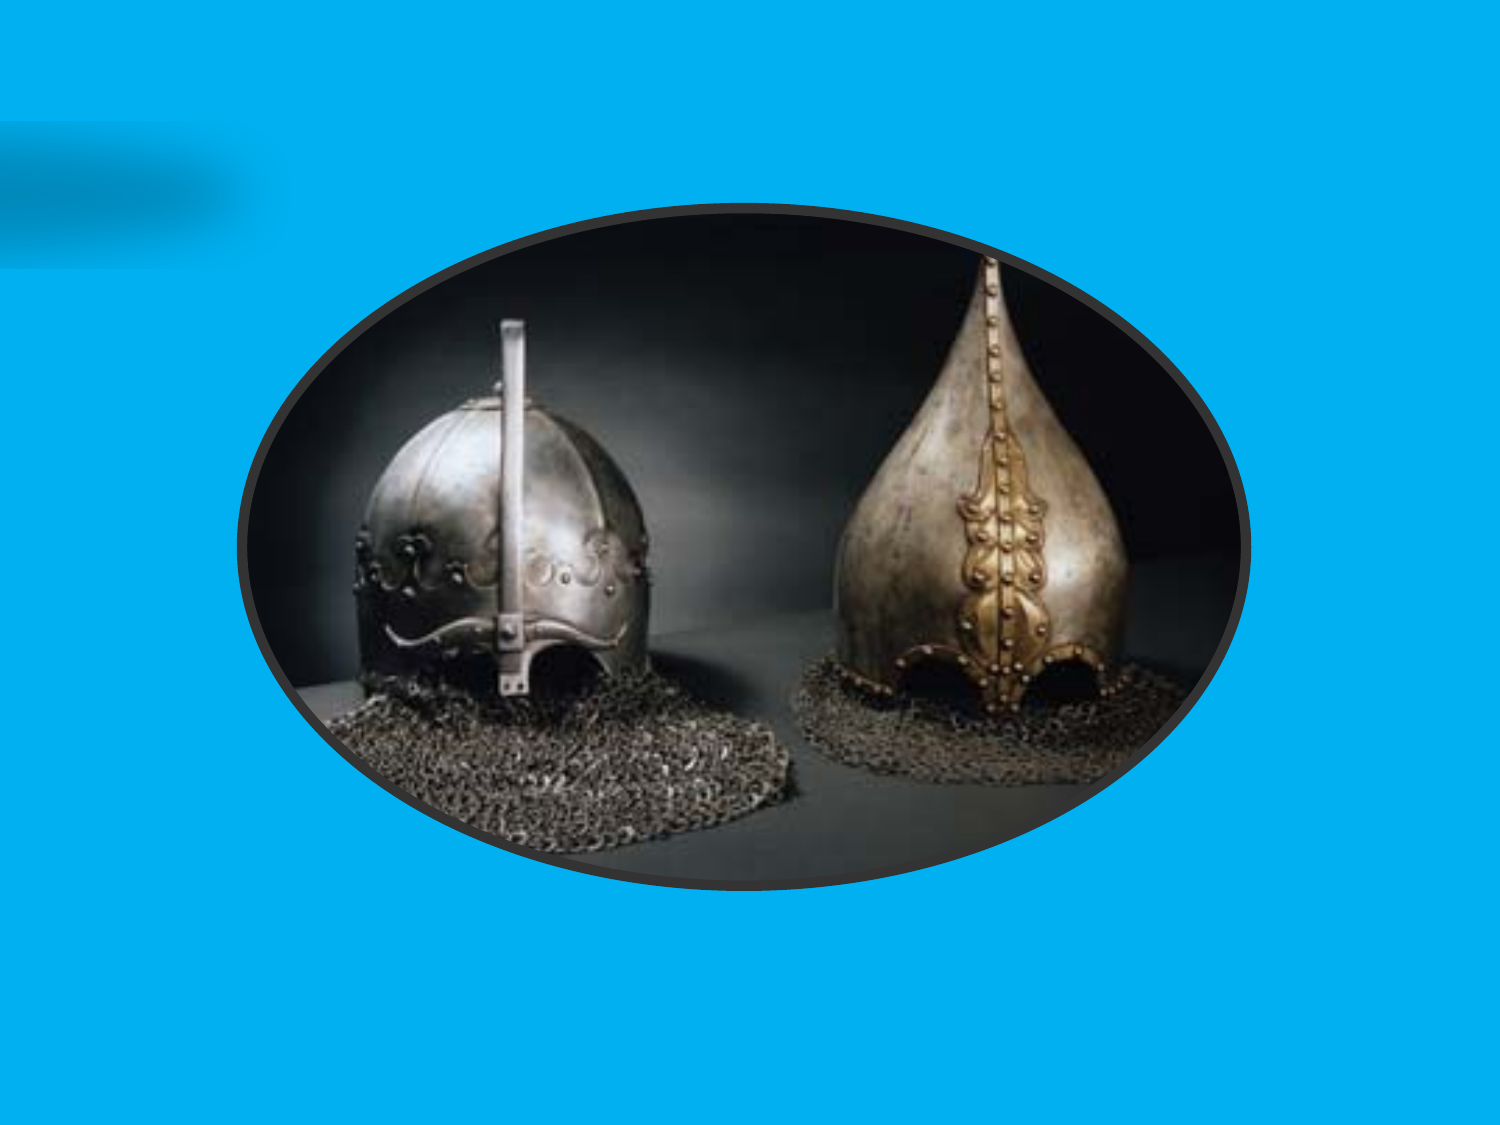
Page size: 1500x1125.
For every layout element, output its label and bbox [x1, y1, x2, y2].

list [241, 207, 1247, 886]
